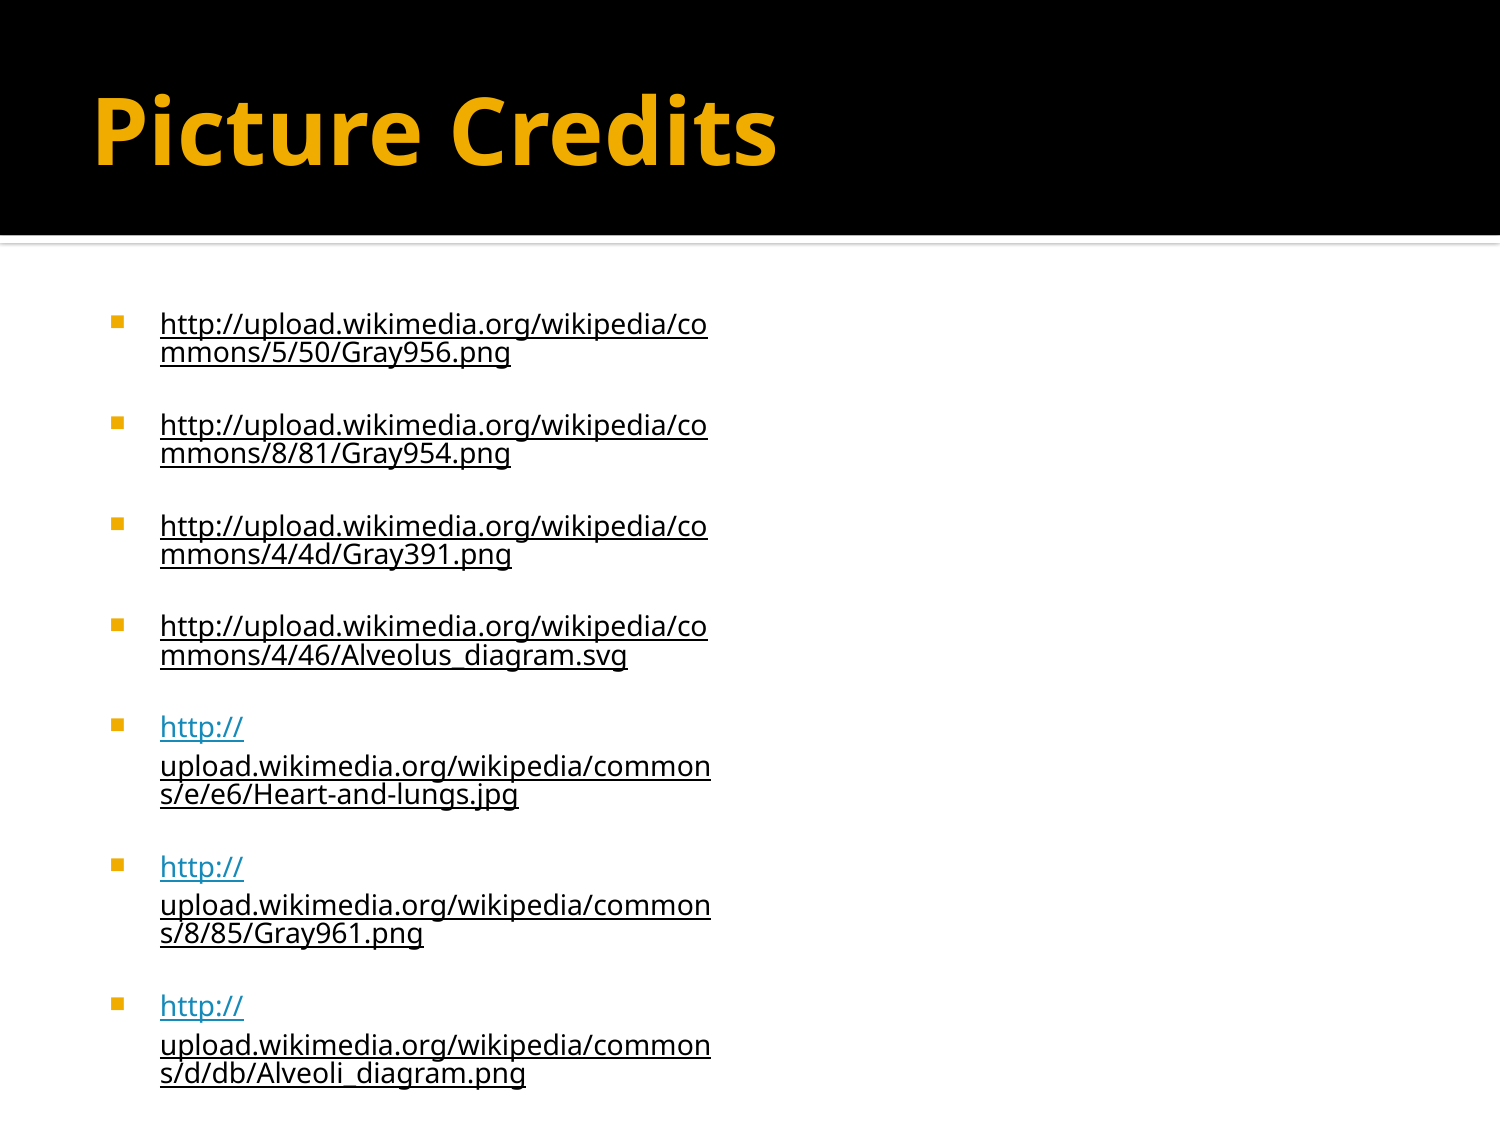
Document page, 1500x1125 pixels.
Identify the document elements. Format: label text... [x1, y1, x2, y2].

title Picture Credits [75, 24, 1425, 231]
list http://upload.wikimedia.org/wikipedia/commons/5/50/Gray956.png http://upload.wikimedia.org/wikipedia/commons/8/81/Gray954.png http://upload.wikimedia.org/wikipedia/commons/4/4d/Gray391.png http://upload.wikimedia.org/wikipedia/commons/4/46/Alveolus_diagram.svg http://upload.wikimedia.org/wikipedia/commons/e/e6/Heart-and-lungs.jpg http://upload.wikimedia.org/wikipedia/commons/8/85/Gray961.png http://upload.wikimedia.org/wikipedia/commons/d/db/Alveoli_diagram.png http://upload.wikimedia.org/wikipedia/commons/9/9f/Illu_conducting_passages.svg [75, 291, 738, 1050]
